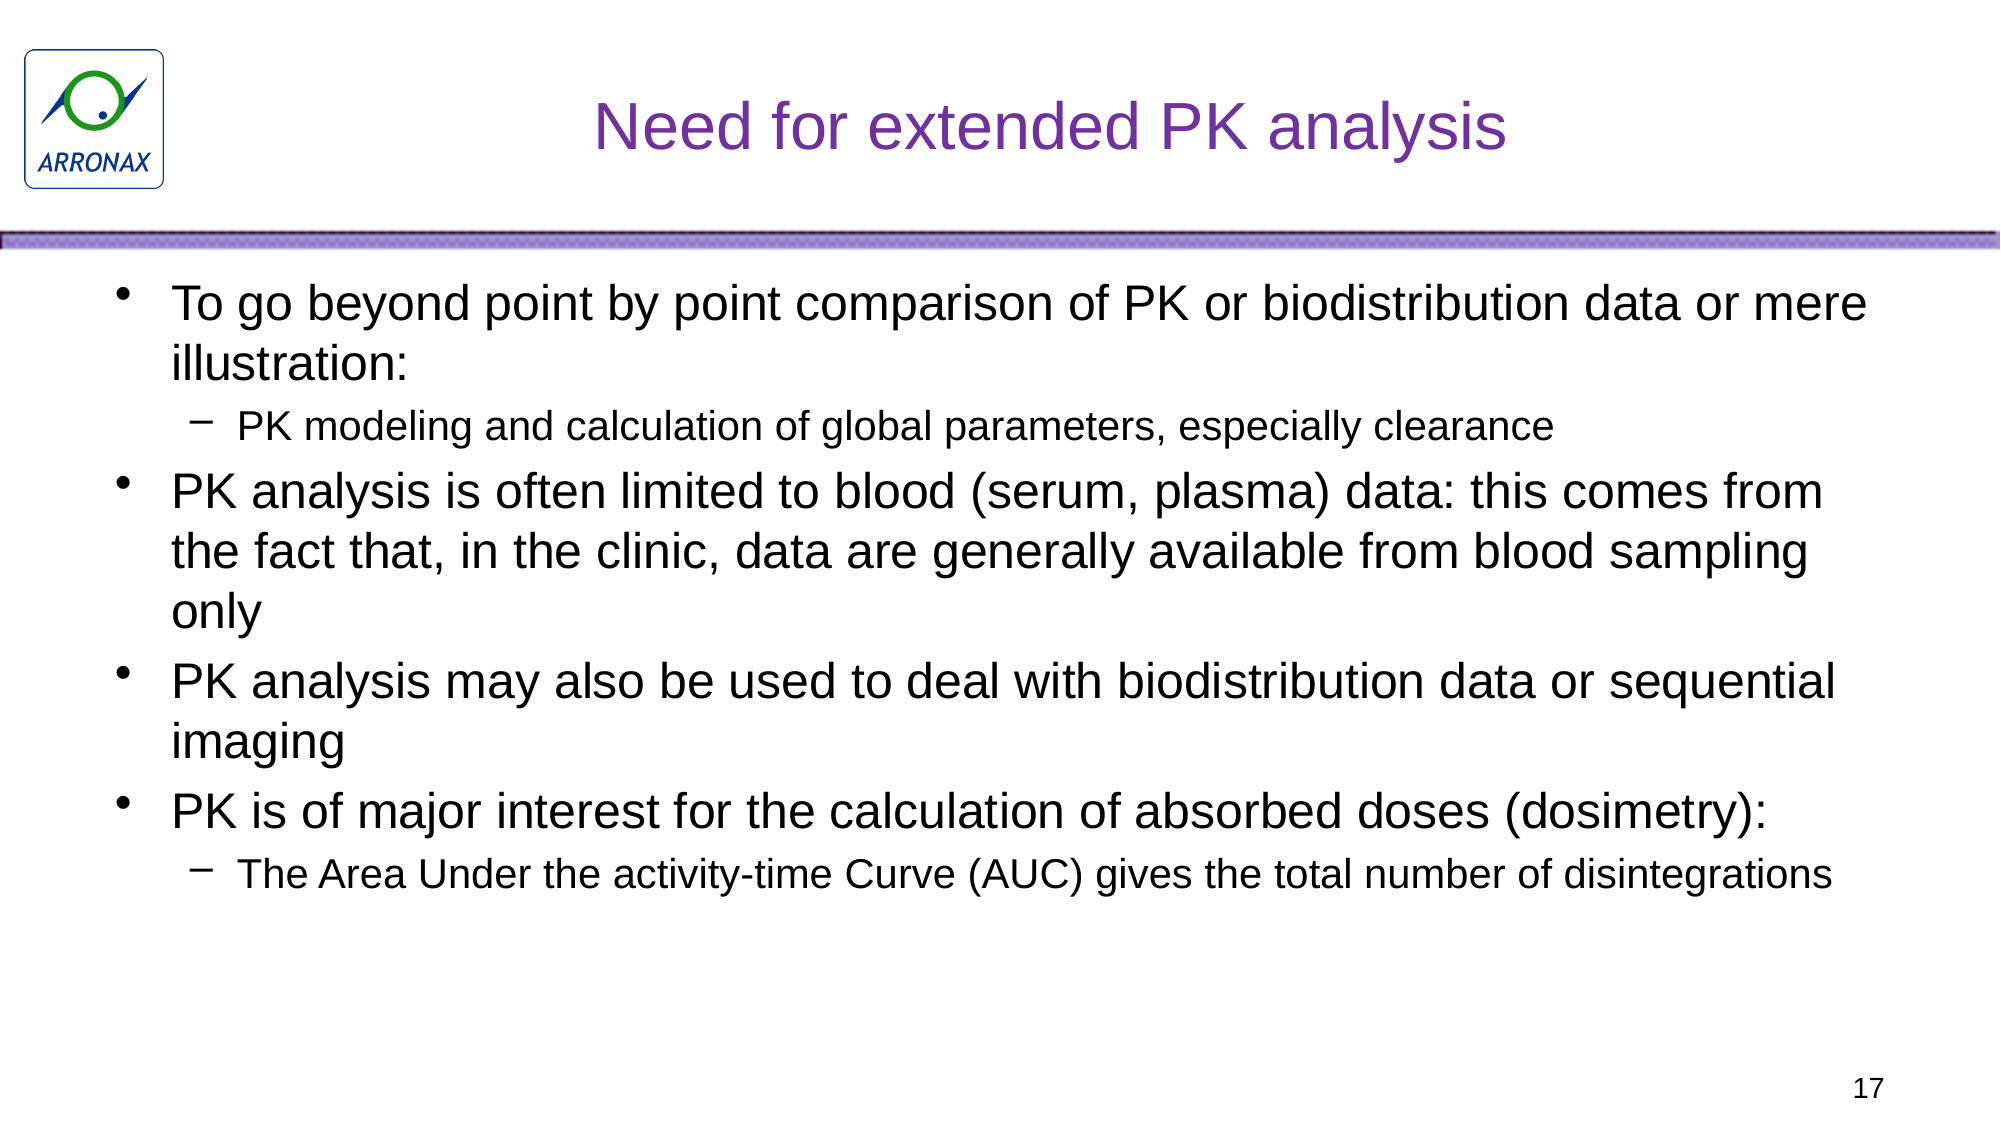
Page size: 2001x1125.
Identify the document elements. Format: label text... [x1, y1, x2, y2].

slide_number 17 [1433, 1061, 1901, 1113]
list To go beyond point by point comparison of PK or biodistribution data or mere illustration: PK modeling and calculation of global parameters, especially clearance PK analysis is often limited to blood (serum, plasma) data: this comes from the fact that, in the clinic, data are generally available from blood sampling only PK analysis may also be used to deal with biodistribution data or sequential imaging PK is of major interest for the calculation of absorbed doses (dosimetry): The Area Under the activity-time Curve (AUC) gives the total number of disintegrations [99, 262, 1900, 1005]
title Need for extended PK analysis [202, 45, 1900, 200]
picture [24, 49, 164, 189]
picture [0, 225, 2000, 263]
